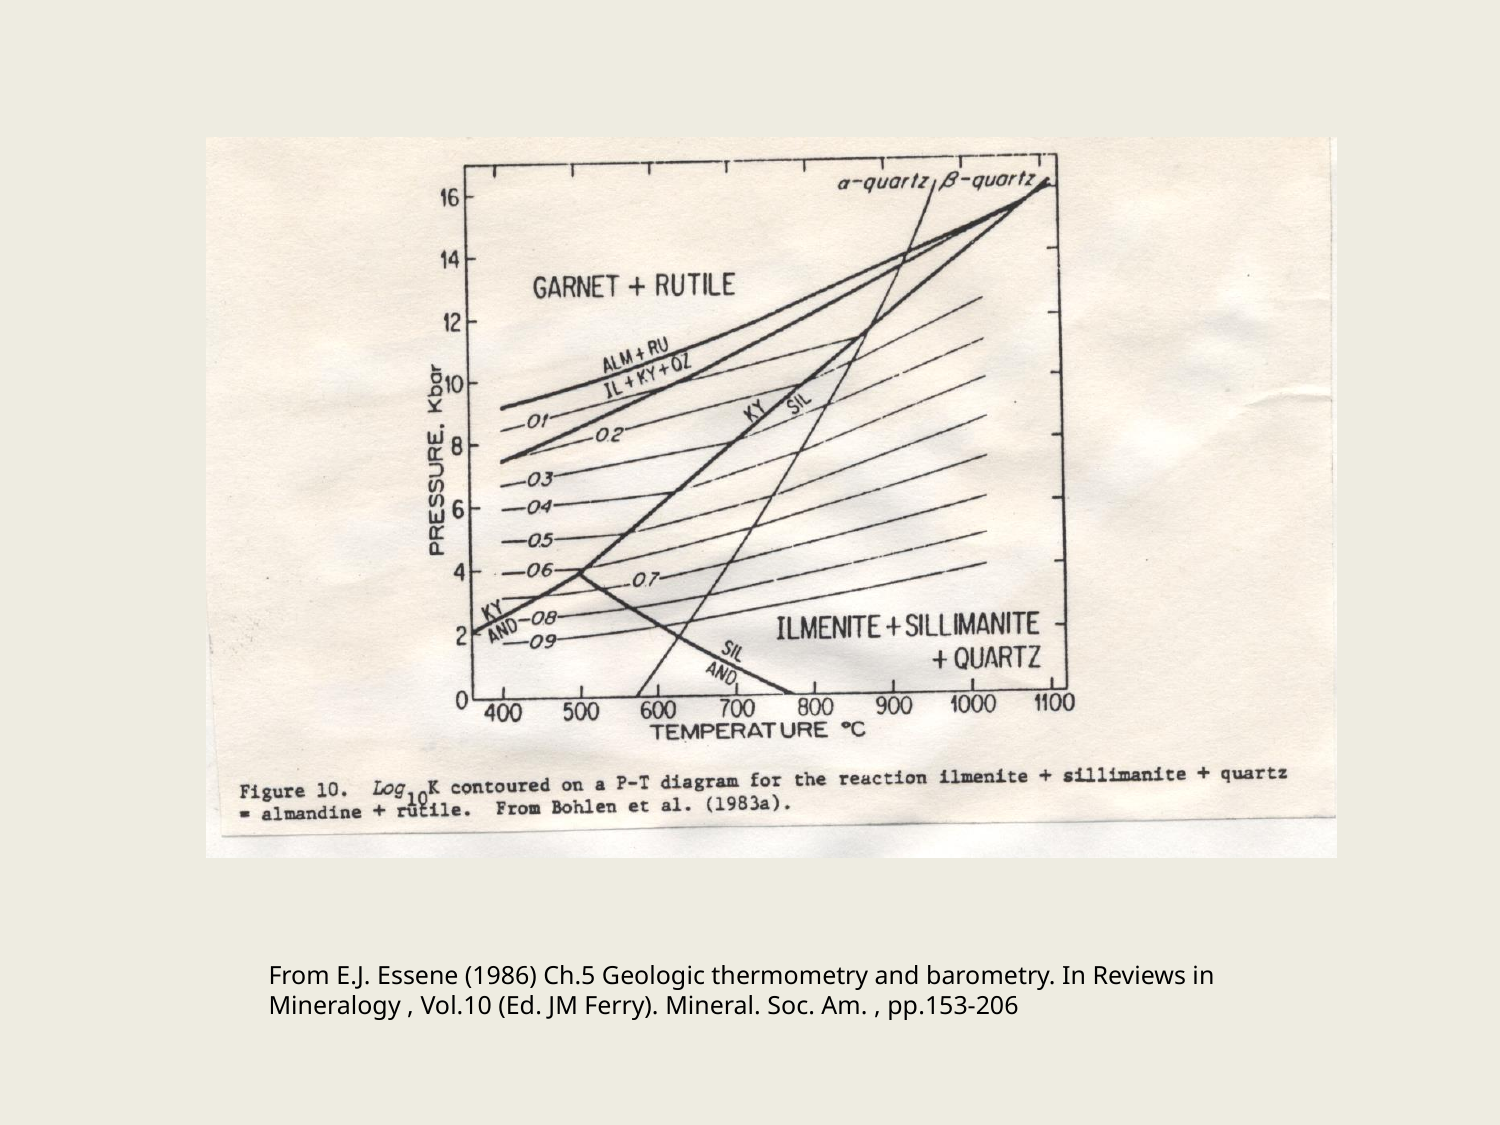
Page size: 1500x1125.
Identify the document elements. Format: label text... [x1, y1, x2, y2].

text_box From E.J. Essene (1986) Ch.5 Geologic thermometry and barometry. In Reviews in Mineralogy , Vol.10 (Ed. JM Ferry). Mineral. Soc. Am. , pp.153-206 [253, 952, 1341, 1027]
picture [206, 136, 1338, 858]
